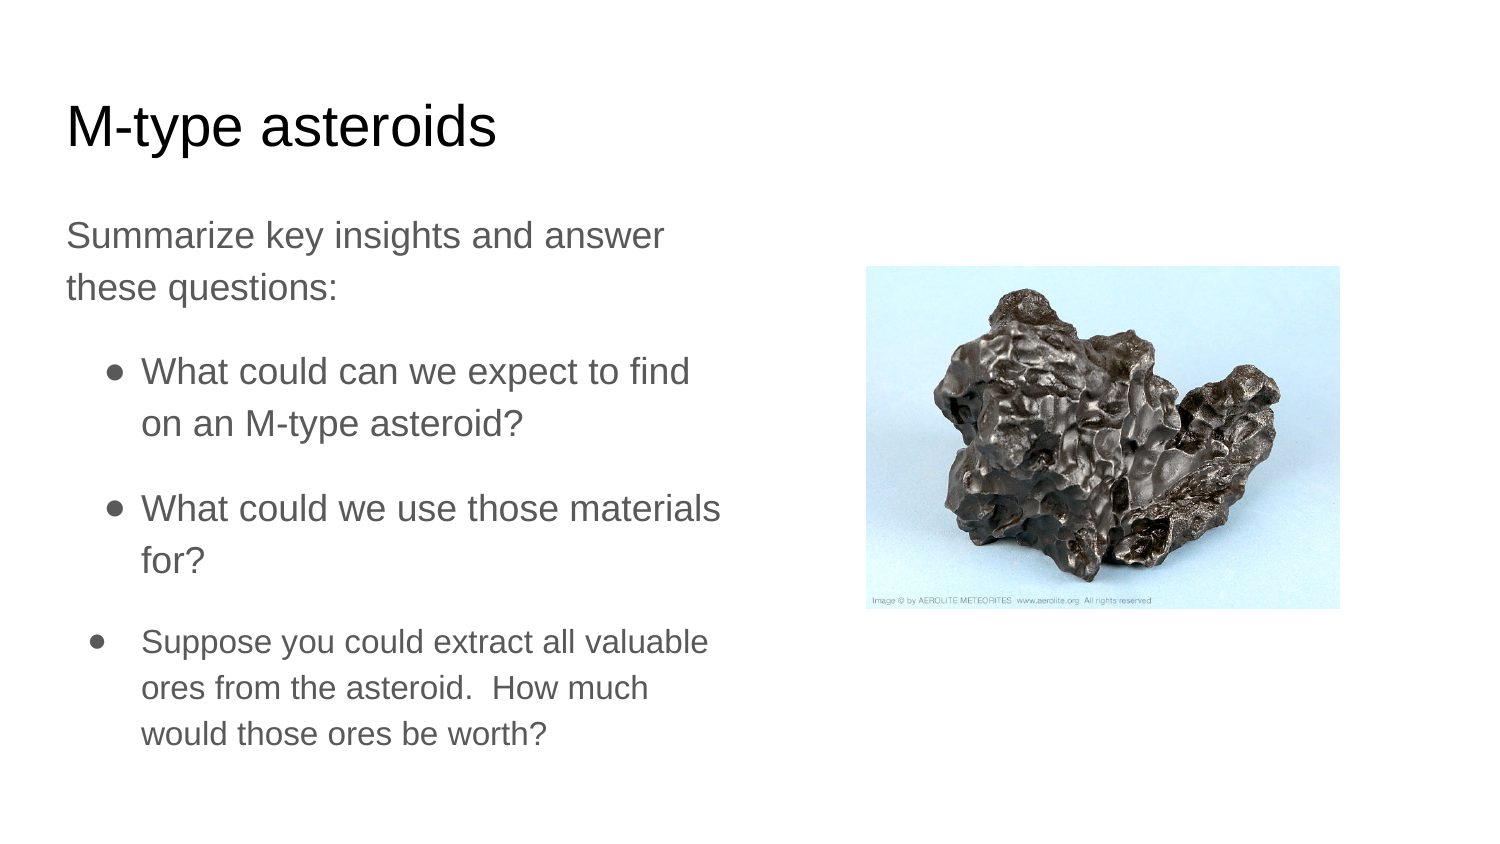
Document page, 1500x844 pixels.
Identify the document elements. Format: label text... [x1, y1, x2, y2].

picture [866, 265, 1341, 609]
list Summarize key insights and answer these questions: What could can we expect to find on an M-type asteroid? What could we use those materials for? Suppose you could extract all valuable ores from the asteroid. How much would those ores be worth? [51, 189, 750, 750]
title M-type asteroids [51, 72, 1449, 167]
